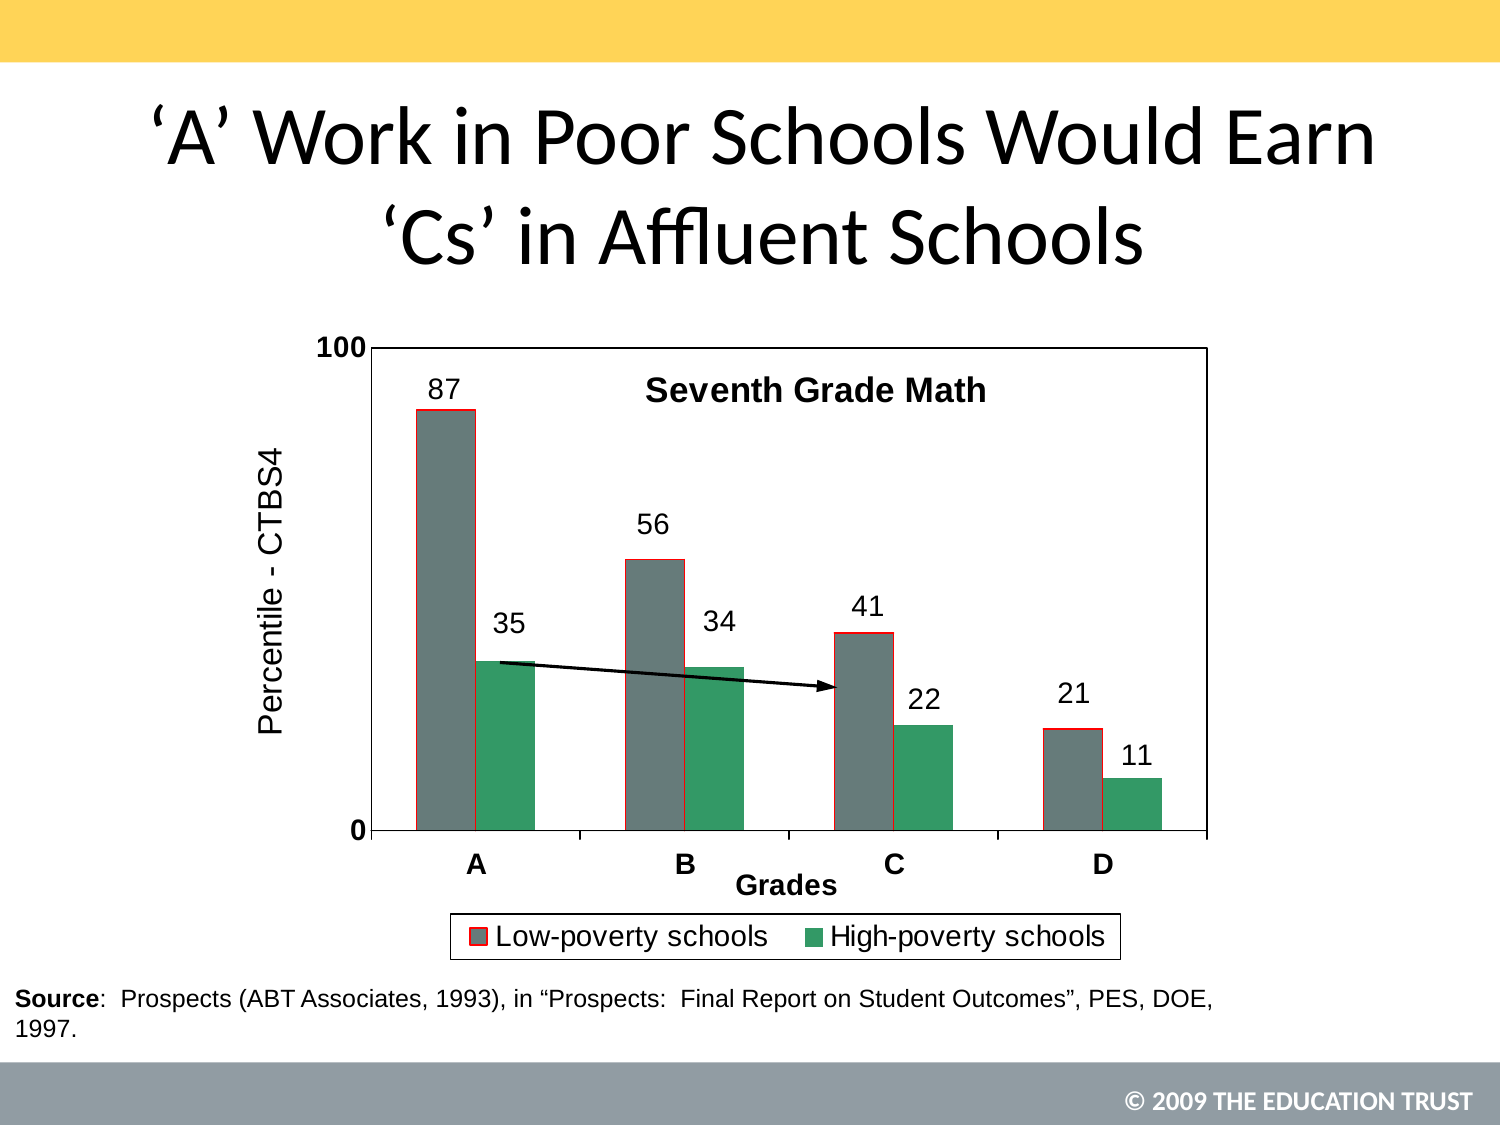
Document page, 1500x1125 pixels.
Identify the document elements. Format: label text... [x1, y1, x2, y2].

text_box Source: Prospects (ABT Associates, 1993), in “Prospects: Final Report on Student Outcomes”, PES, DOE, 1997. [0, 974, 1263, 1050]
title ‘A’ Work in Poor Schools Would Earn ‘Cs’ in Affluent Schools [99, 87, 1426, 276]
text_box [174, 312, 1386, 988]
